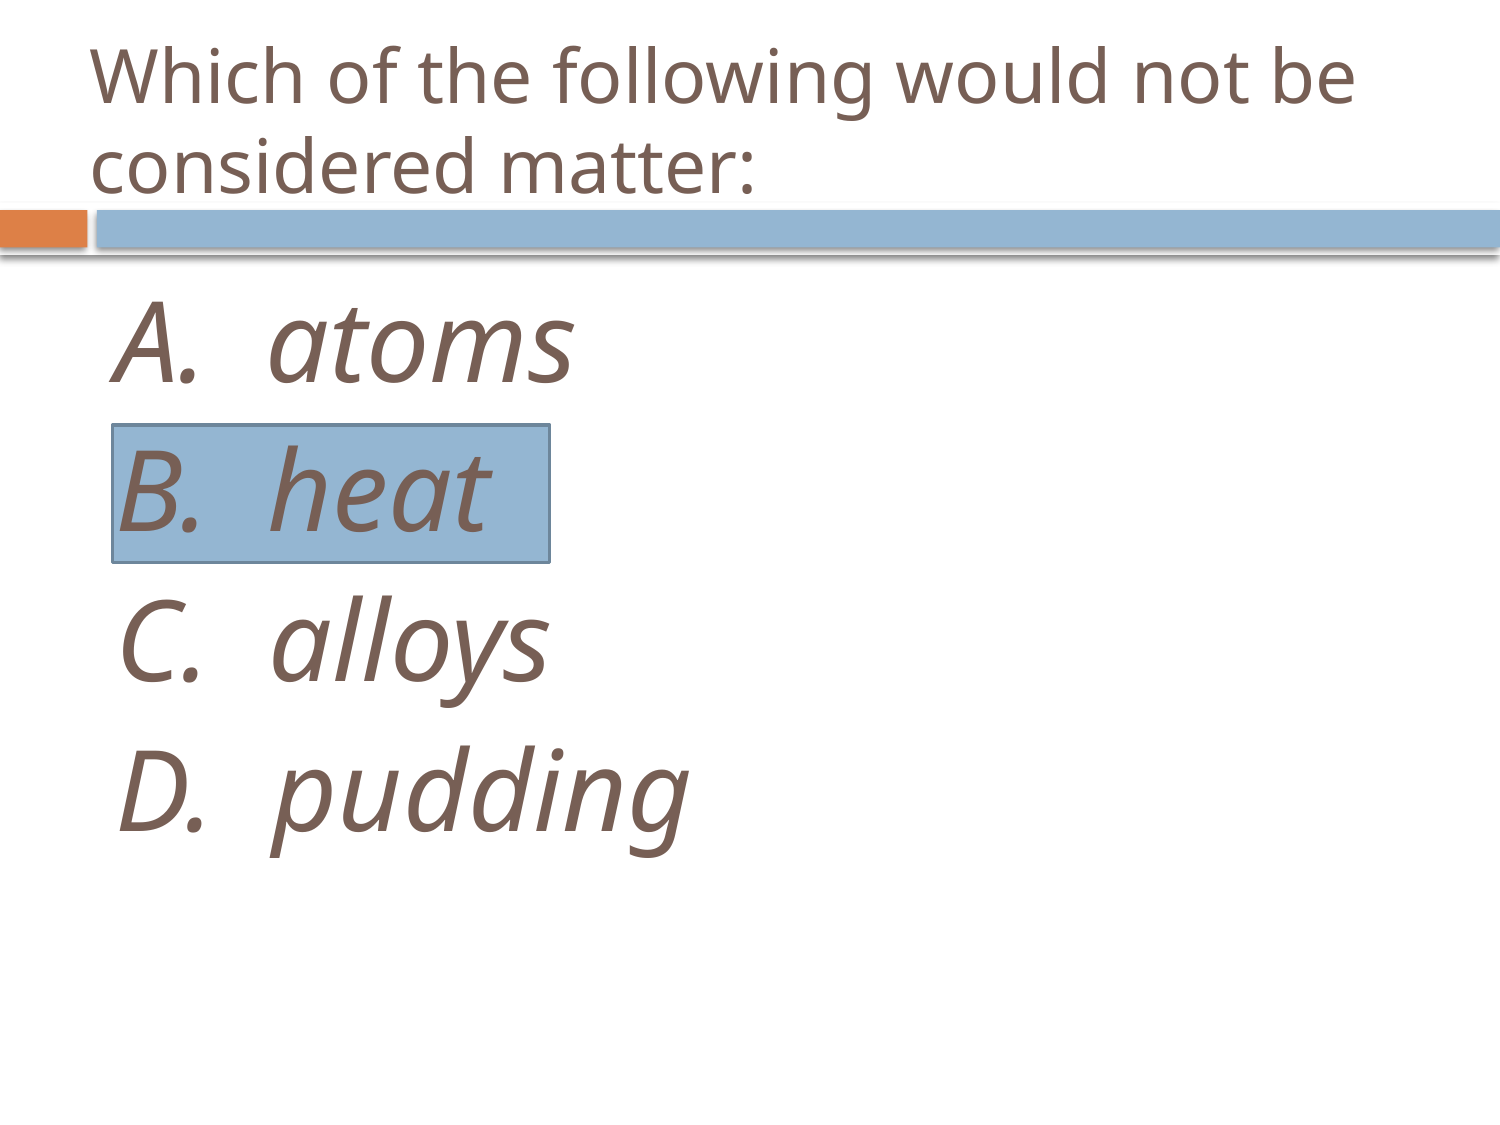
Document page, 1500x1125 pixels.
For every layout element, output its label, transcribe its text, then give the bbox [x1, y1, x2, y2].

list A. atoms B. heat C. alloys D. pudding [100, 262, 1438, 1000]
title Which of the following would not be considered matter: [75, 37, 1413, 200]
